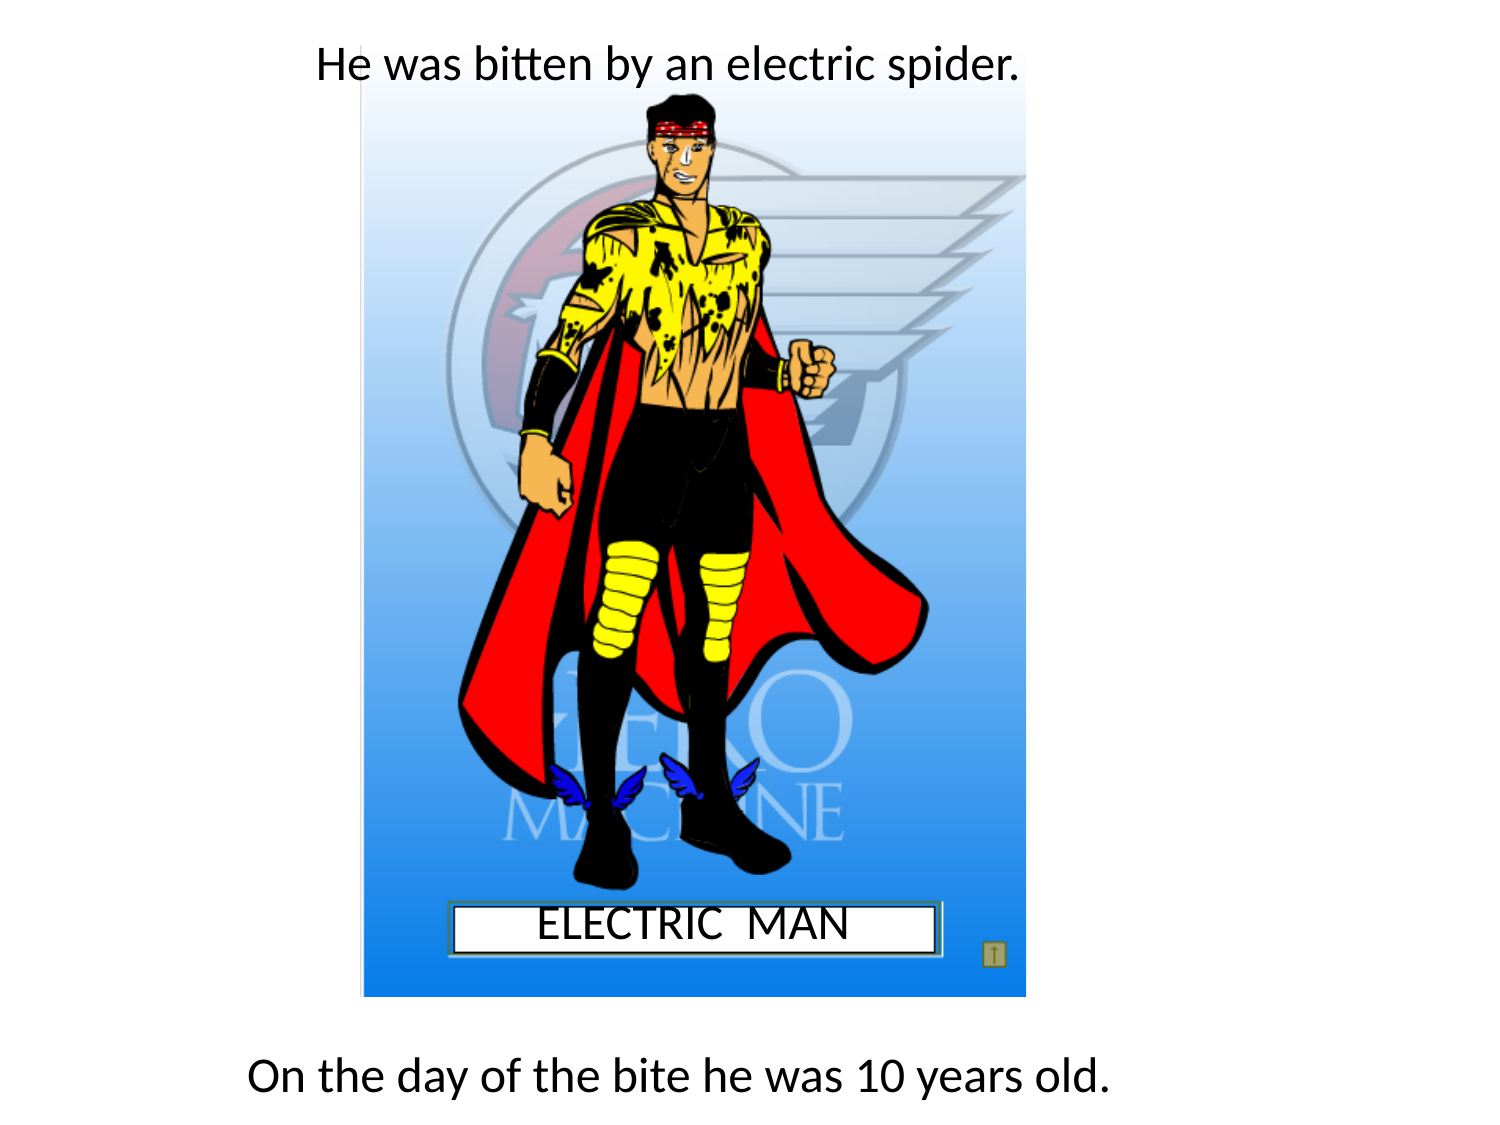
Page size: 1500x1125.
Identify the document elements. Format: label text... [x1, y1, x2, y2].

picture [359, 45, 1027, 997]
text_box He was bitten by an electric spider. [301, 23, 1329, 99]
text_box On the day of the bite he was 10 years old. [232, 1035, 1201, 1111]
